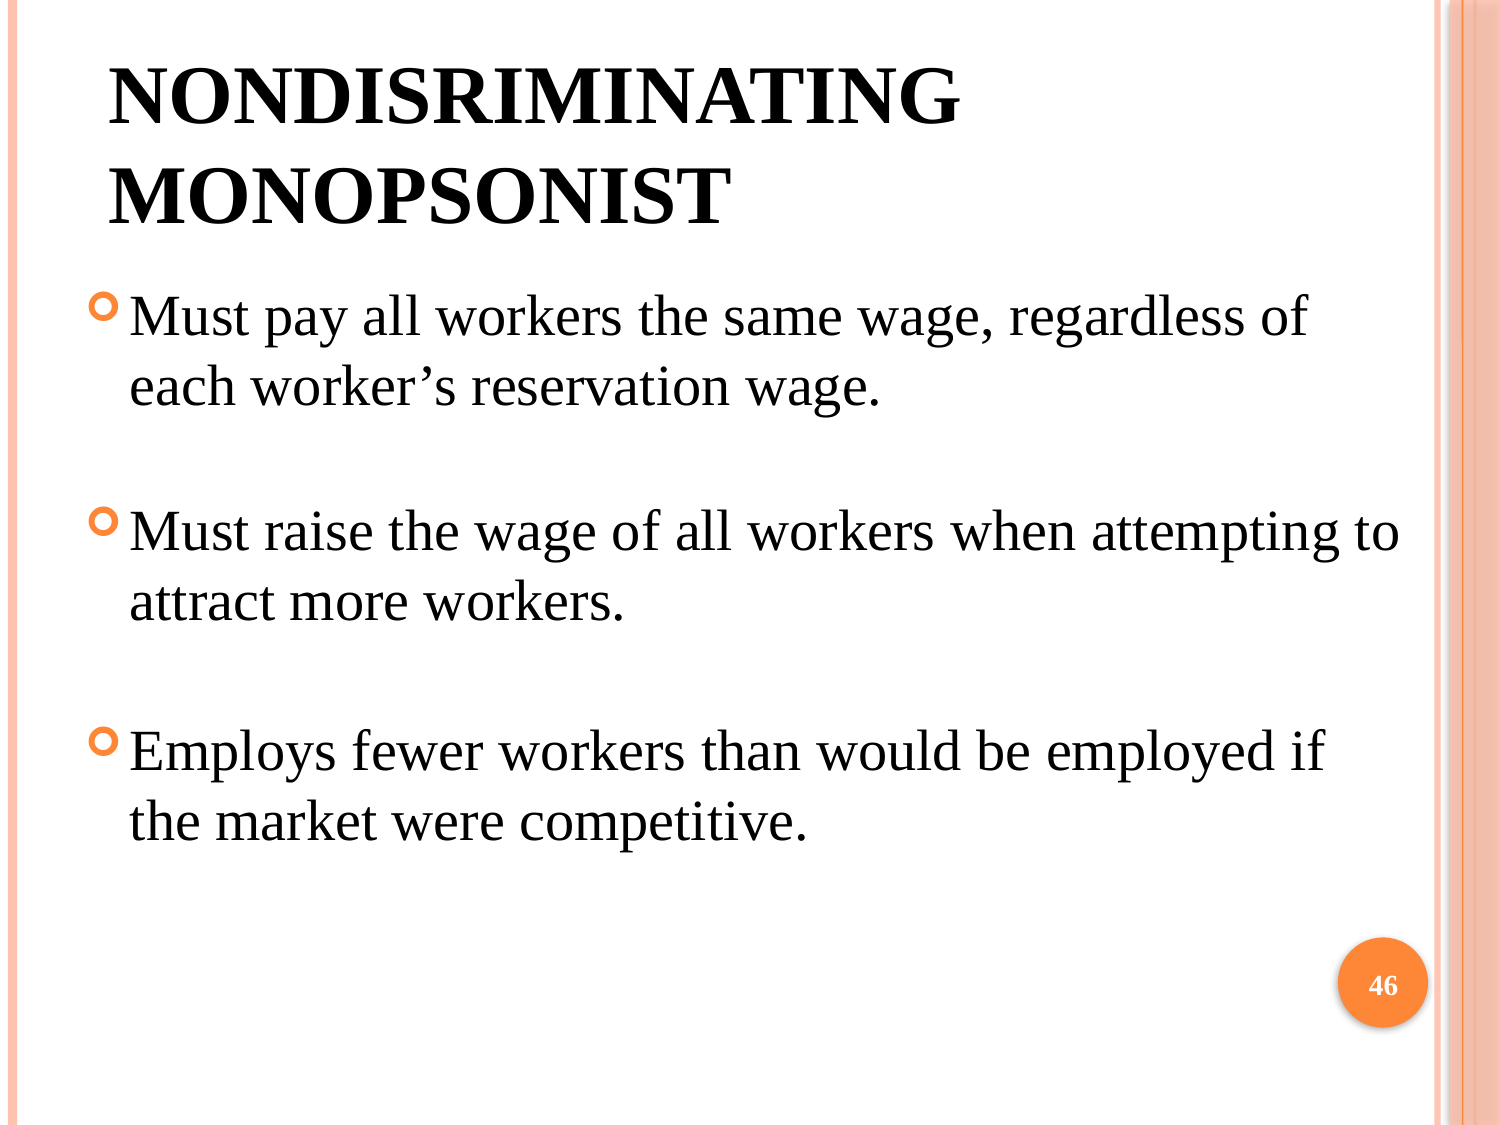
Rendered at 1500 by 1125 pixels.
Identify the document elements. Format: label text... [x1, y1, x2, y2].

title Nondisriminating Monopsonist [93, 46, 1444, 235]
list Must pay all workers the same wage, regardless of each worker’s reservation wage. Must raise the wage of all workers when attempting to attract more workers. Employs fewer workers than would be employed if the market were competitive. [70, 269, 1421, 1045]
slide_number 46 [1333, 940, 1434, 1026]
